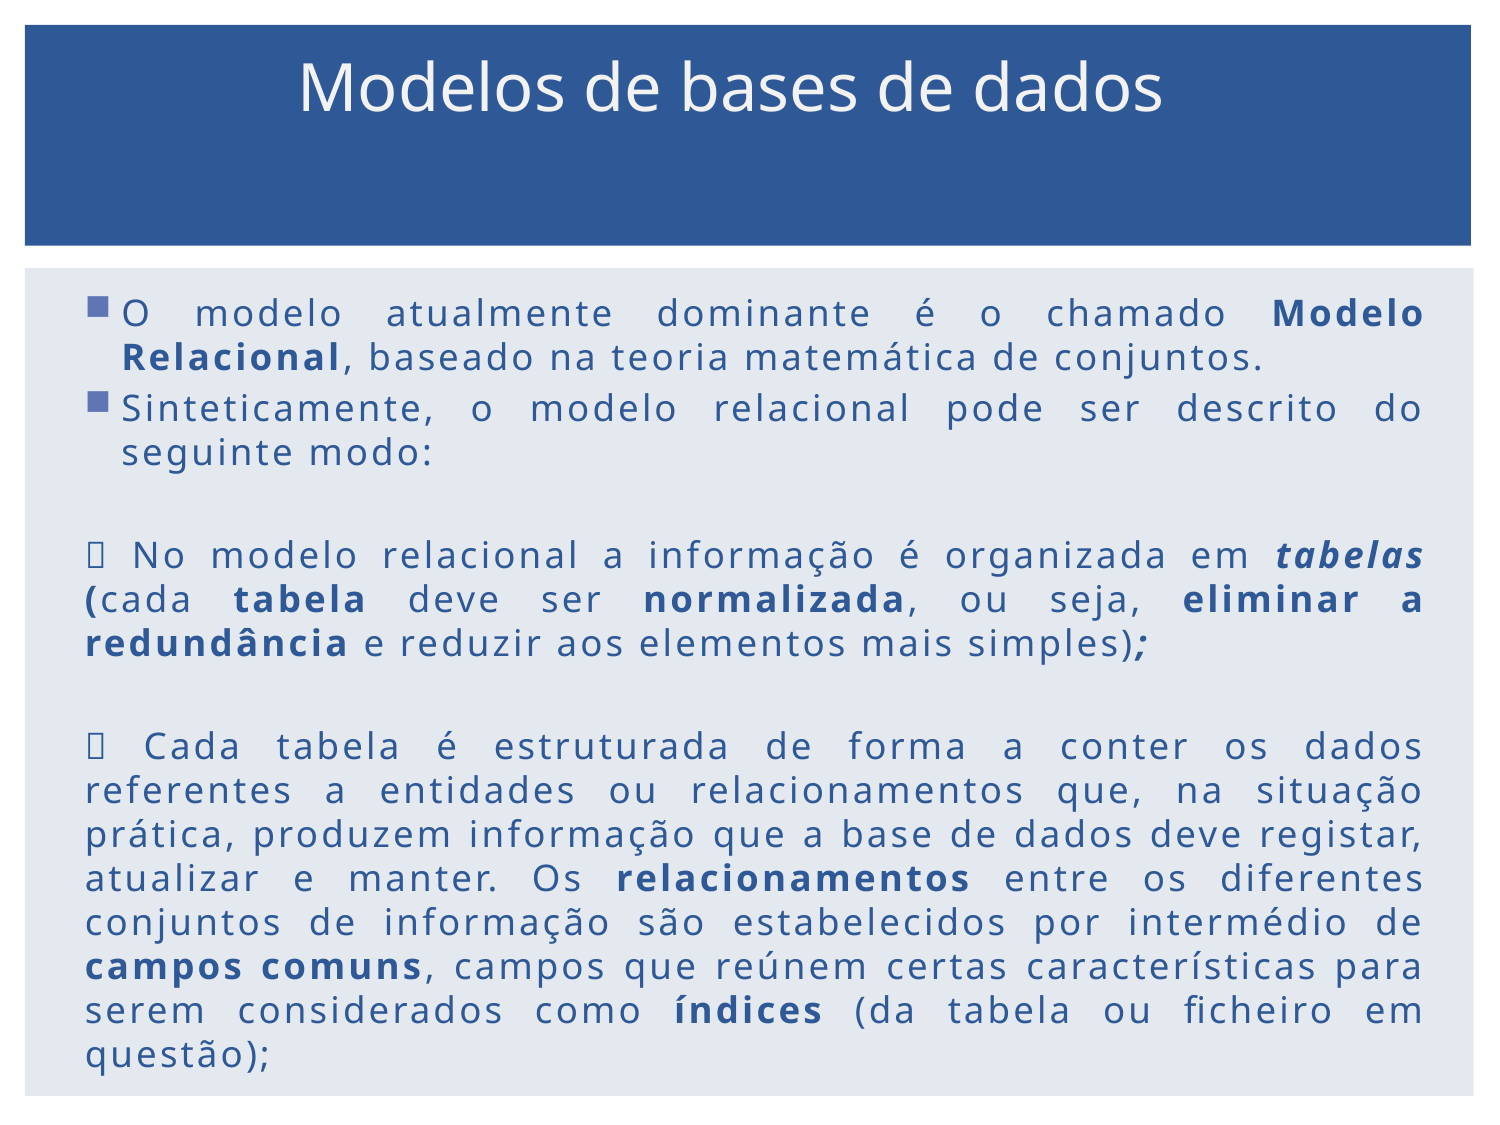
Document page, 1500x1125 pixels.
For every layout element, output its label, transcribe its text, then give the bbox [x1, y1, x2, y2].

list O modelo atualmente dominante é o chamado Modelo Relacional, baseado na teoria matemática de conjuntos. Sinteticamente, o modelo relacional pode ser descrito do seguinte modo:  No modelo relacional a informação é organizada em tabelas (cada tabela deve ser normalizada, ou seja, eliminar a redundância e reduzir aos elementos mais simples);  Cada tabela é estruturada de forma a conter os dados referentes a entidades ou relacionamentos que, na situação prática, produzem informação que a base de dados deve registar, atualizar e manter. Os relacionamentos entre os diferentes conjuntos de informação são estabelecidos por intermédio de campos comuns, campos que reúnem certas características para serem considerados como índices (da tabela ou ficheiro em questão); [62, 281, 1442, 1088]
text_box Modelos de bases de dados [49, 37, 1413, 133]
